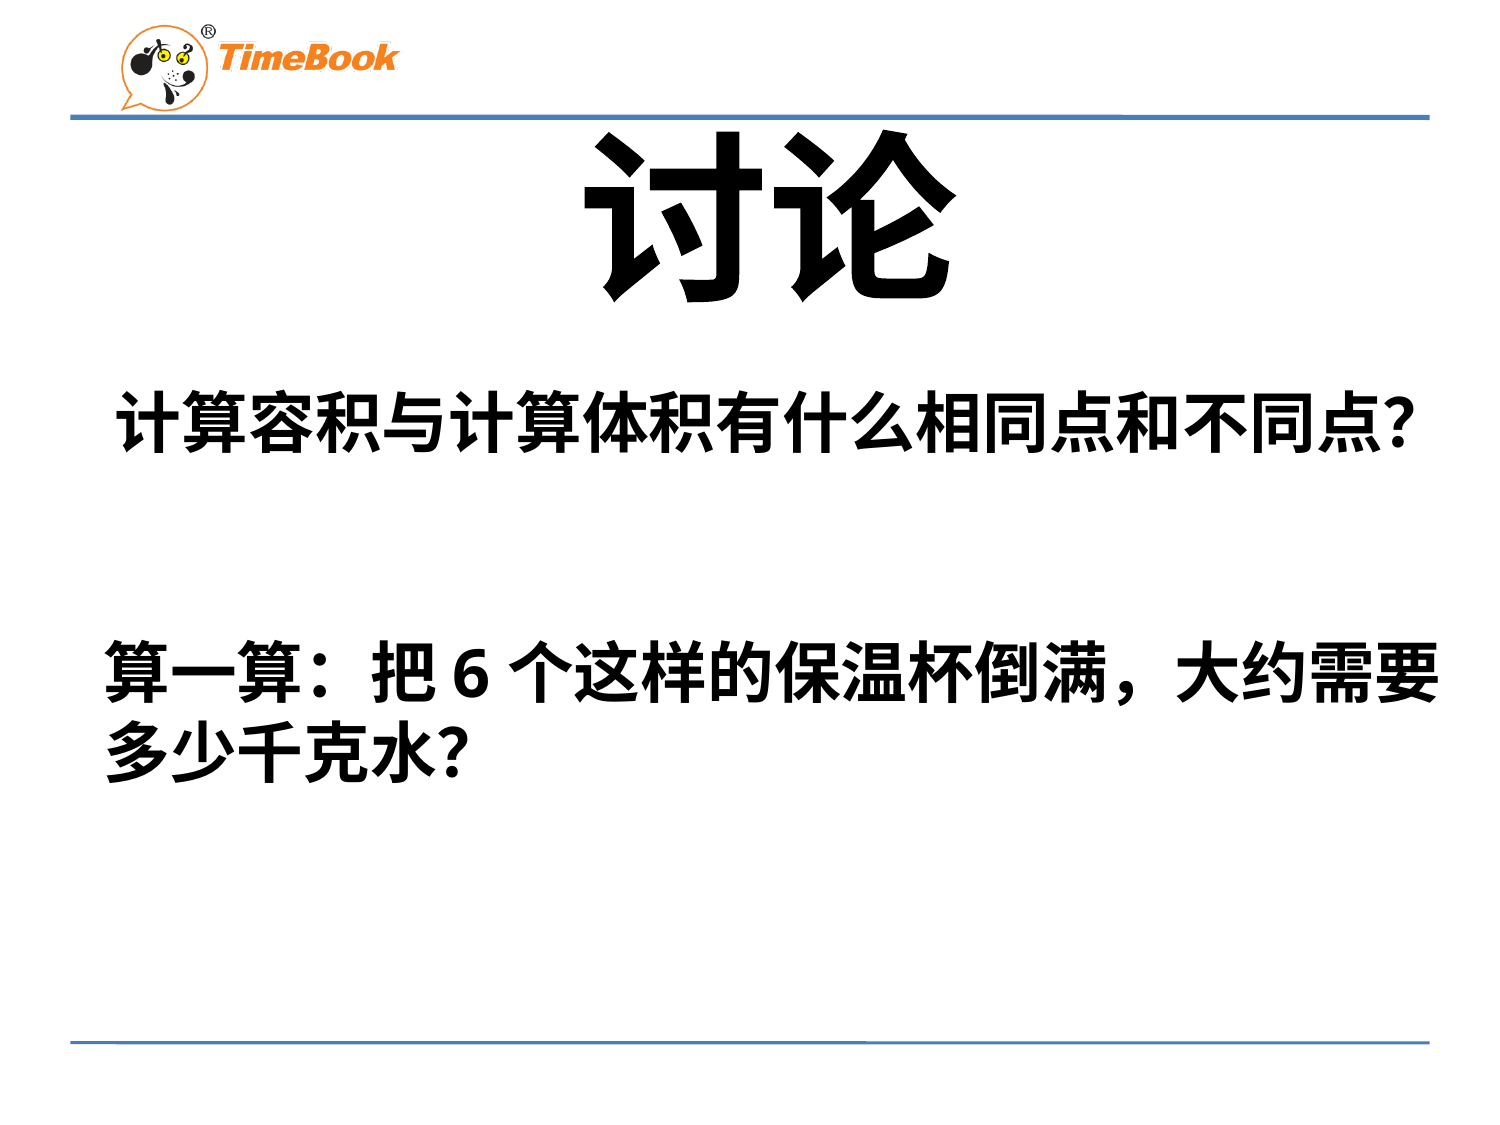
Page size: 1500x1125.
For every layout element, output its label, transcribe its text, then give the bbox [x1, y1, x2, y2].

picture [118, 22, 408, 113]
text_box 算一算：把6个这样的保温杯倒满，大约需要多少千克水？ [88, 623, 1483, 799]
text_box 计算容积与计算体积有什么相同点和不同点？ [100, 373, 1494, 469]
